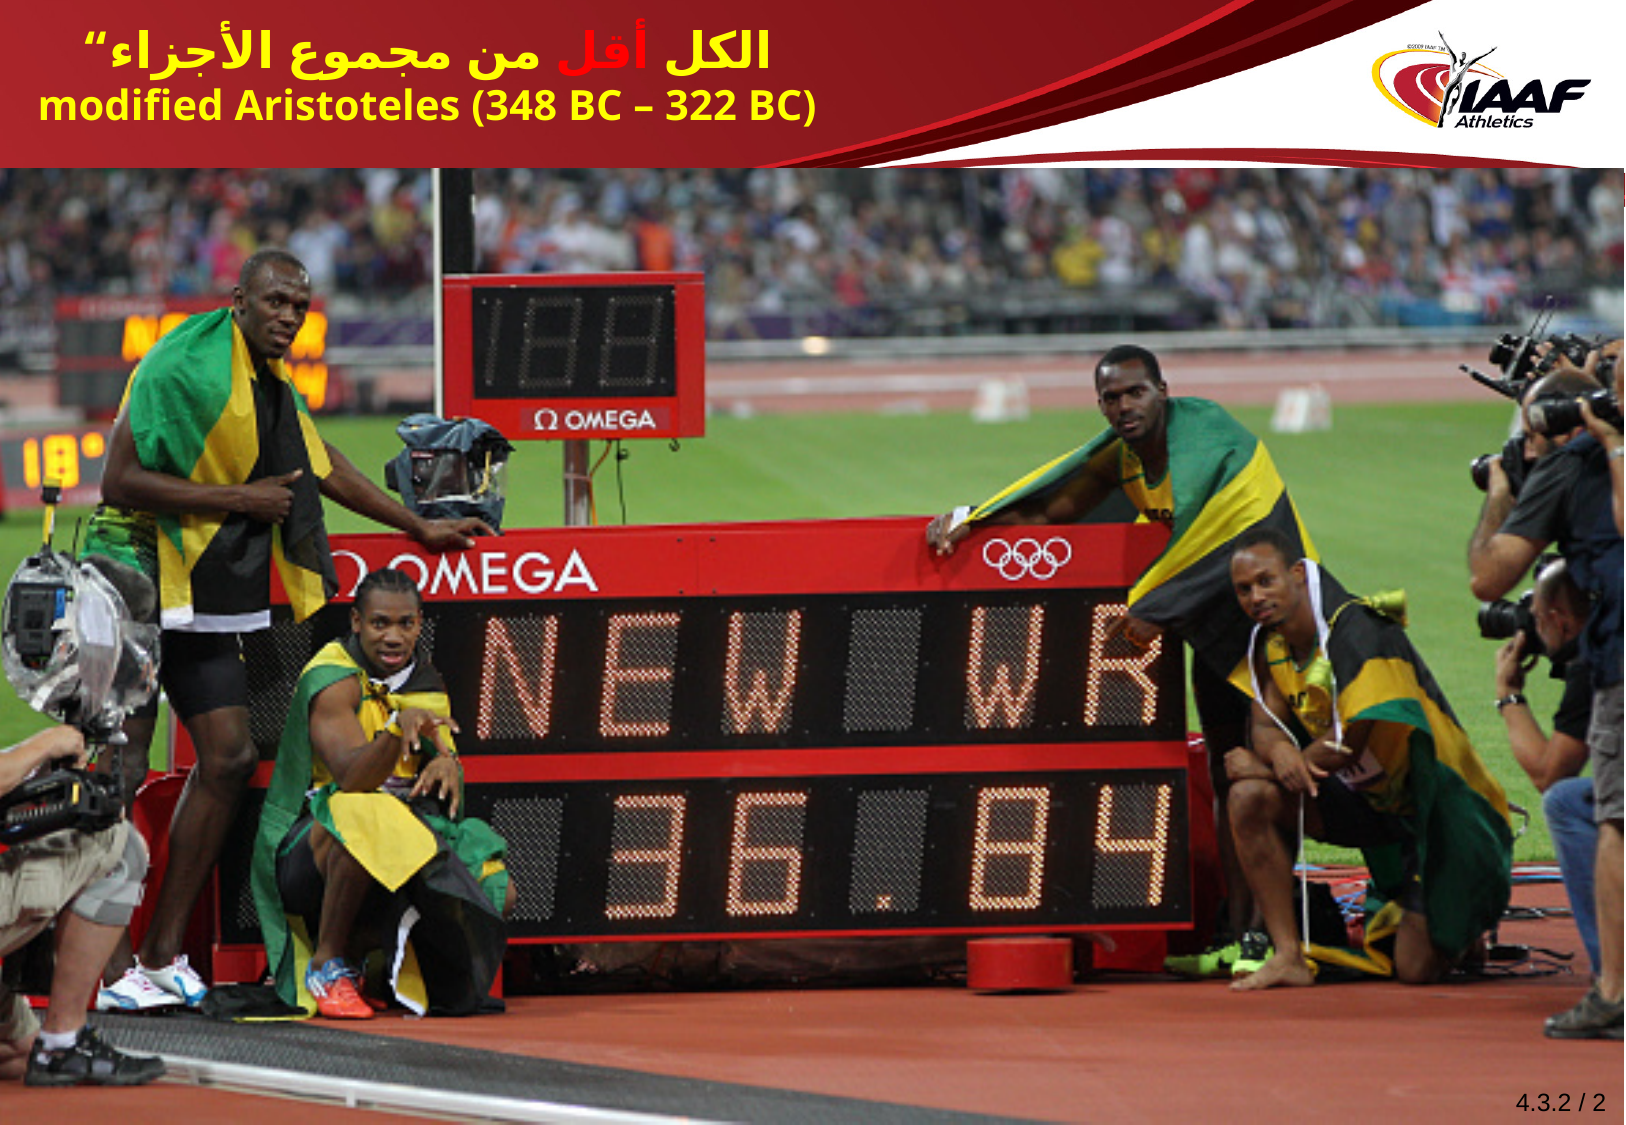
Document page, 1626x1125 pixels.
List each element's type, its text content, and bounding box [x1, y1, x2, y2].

picture [0, 0, 1626, 1125]
text_box “الكل أقل من مجموع الأجزاء modified Aristoteles (348 BC – 322 BC) [21, 11, 834, 136]
